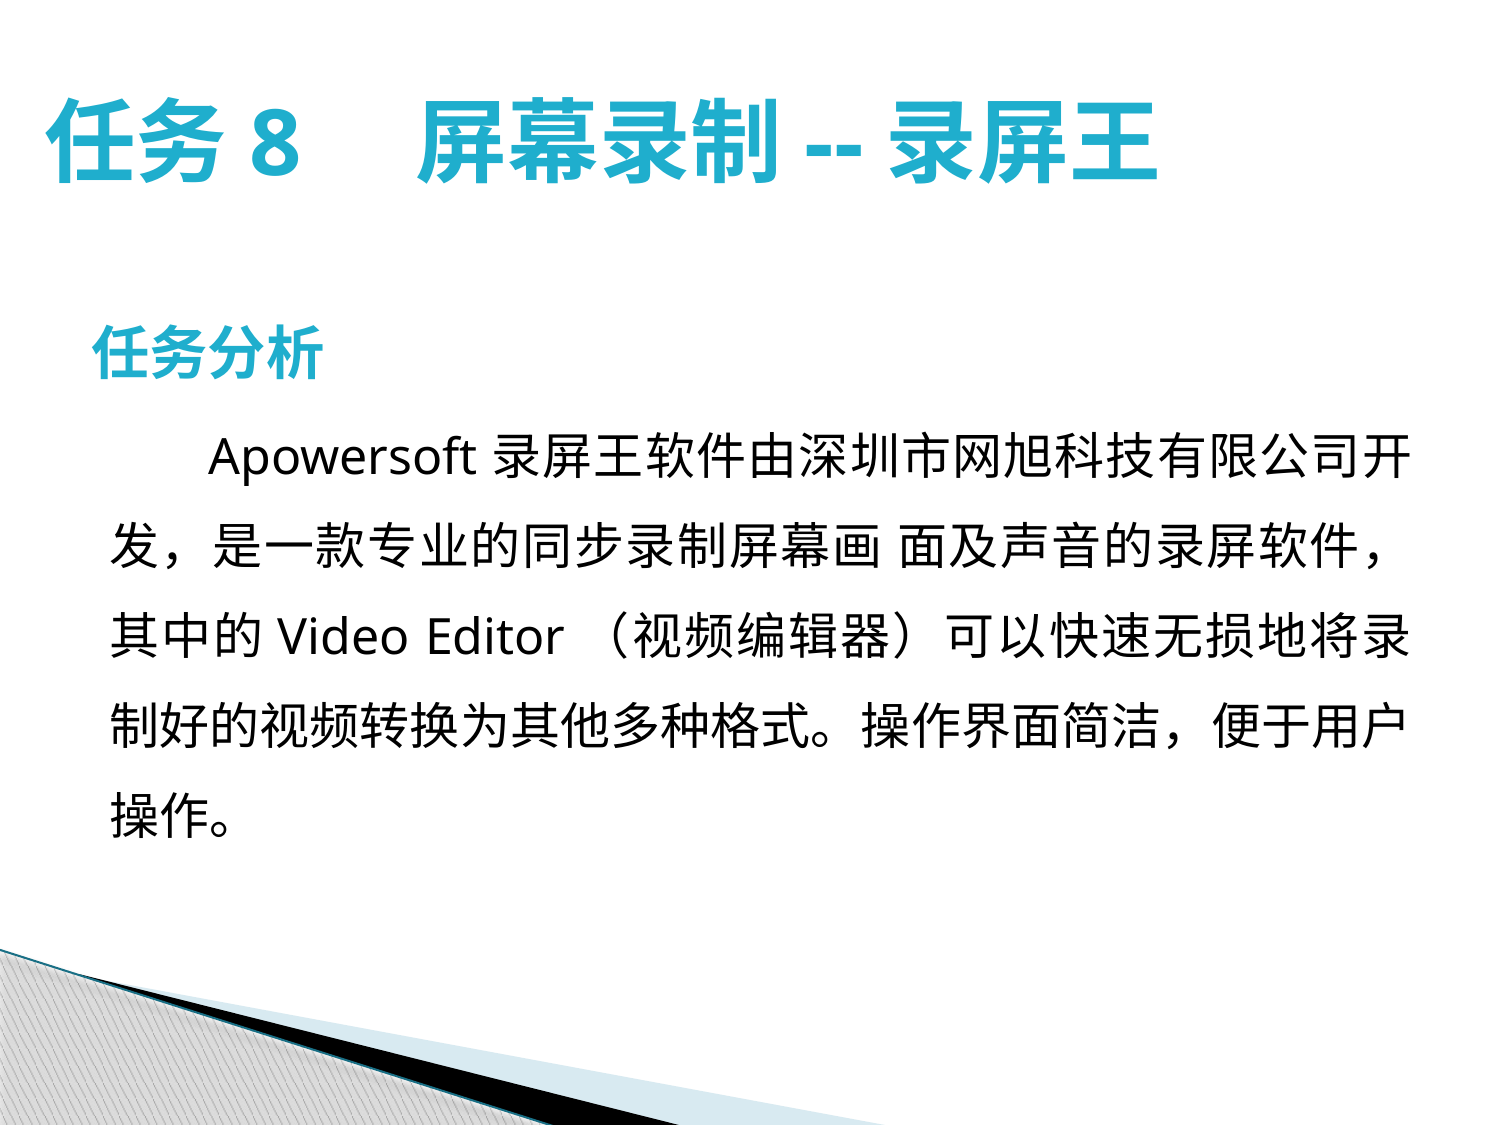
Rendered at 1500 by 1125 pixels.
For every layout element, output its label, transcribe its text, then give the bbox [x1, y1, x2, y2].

title 任务8 屏幕录制--录屏王 [29, 45, 1500, 233]
list 任务分析 Apowersoft录屏王软件由深圳市网旭科技有限公司开发，是一款专业的同步录制屏幕画 面及声音的录屏软件，其中的Video Editor（视频编辑器）可以快速无损地将录制好的视频转换为其他多种格式。操作界面简洁，便于用户操作。 [76, 267, 1427, 1012]
